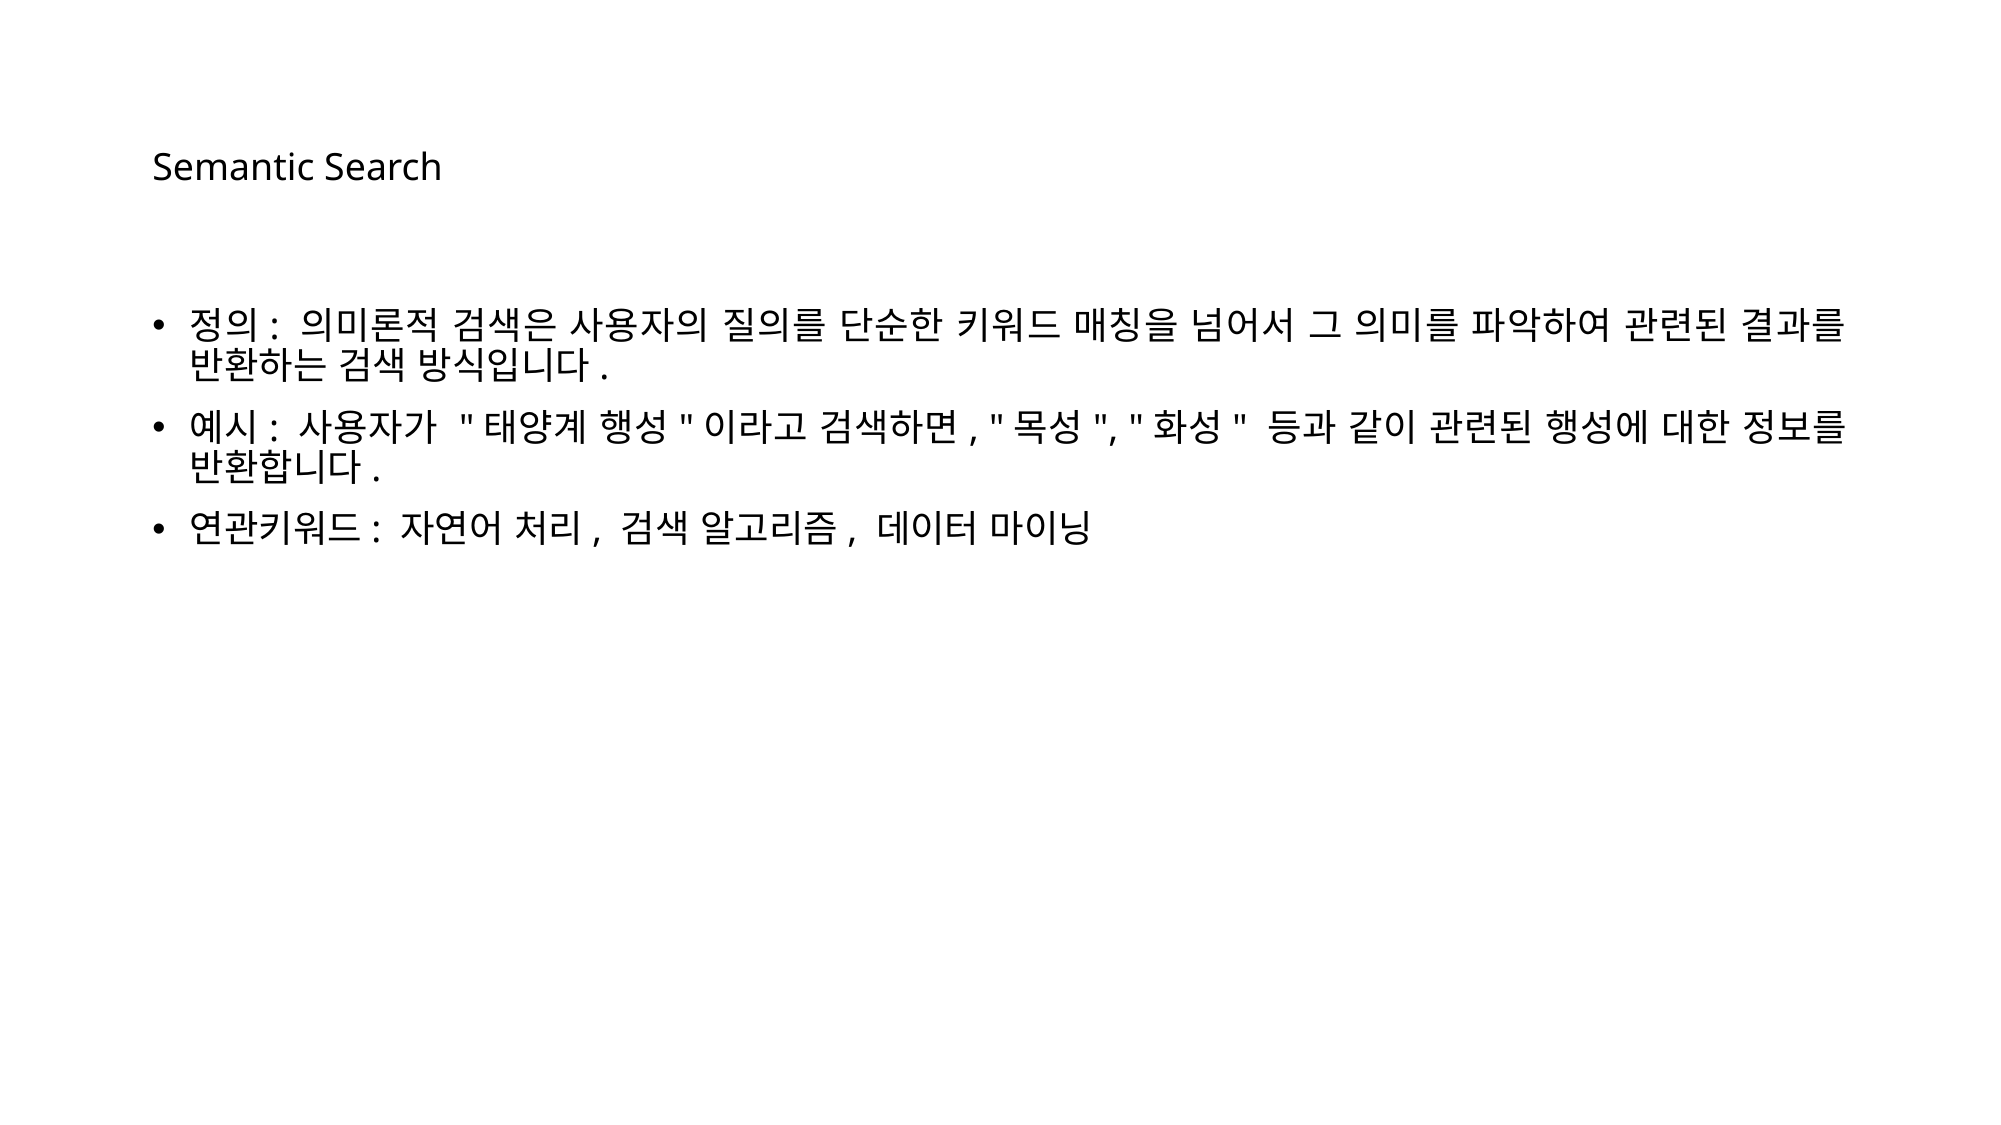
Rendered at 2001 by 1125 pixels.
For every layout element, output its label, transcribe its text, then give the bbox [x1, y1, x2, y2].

list 정의: 의미론적 검색은 사용자의 질의를 단순한 키워드 매칭을 넘어서 그 의미를 파악하여 관련된 결과를 반환하는 검색 방식입니다. 예시: 사용자가 "태양계 행성"이라고 검색하면, "목성", "화성" 등과 같이 관련된 행성에 대한 정보를 반환합니다. 연관키워드: 자연어 처리, 검색 알고리즘, 데이터 마이닝 [137, 299, 1863, 1014]
title Semantic Search [137, 59, 1863, 278]
